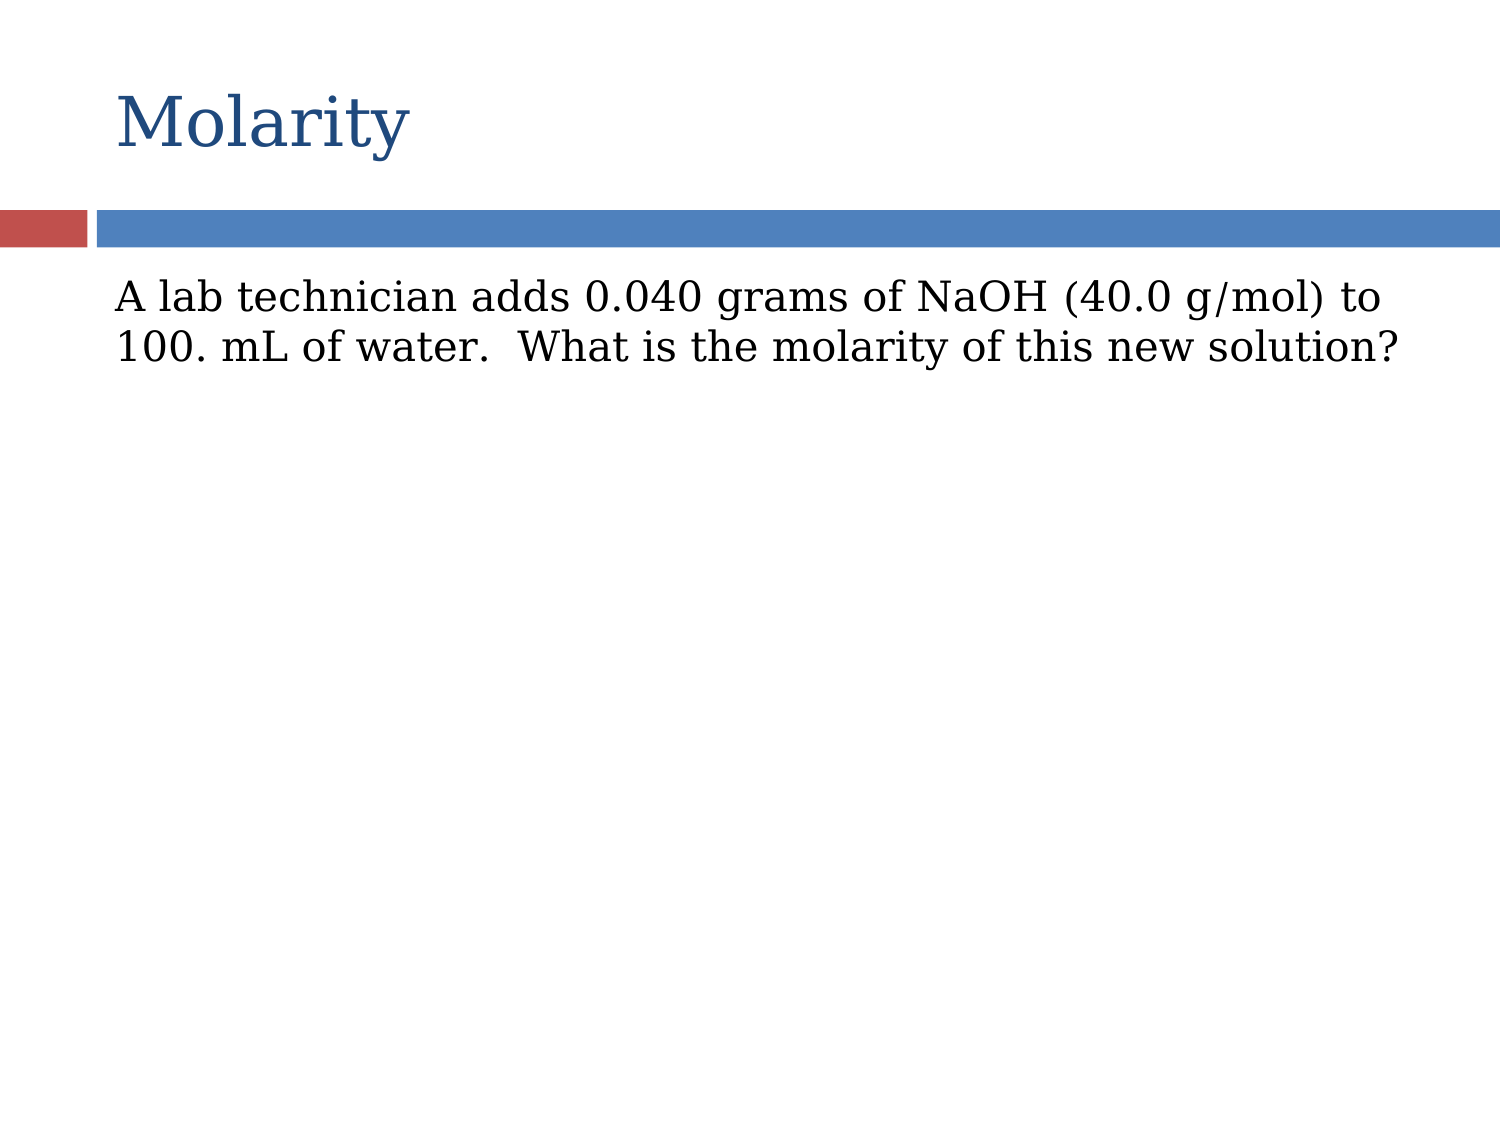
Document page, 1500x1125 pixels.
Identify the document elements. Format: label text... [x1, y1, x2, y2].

title Molarity [100, 37, 1438, 200]
list A lab technician adds 0.040 grams of NaOH (40.0 g/mol) to 100. mL of water. What is the molarity of this new solution? [100, 262, 1438, 1000]
